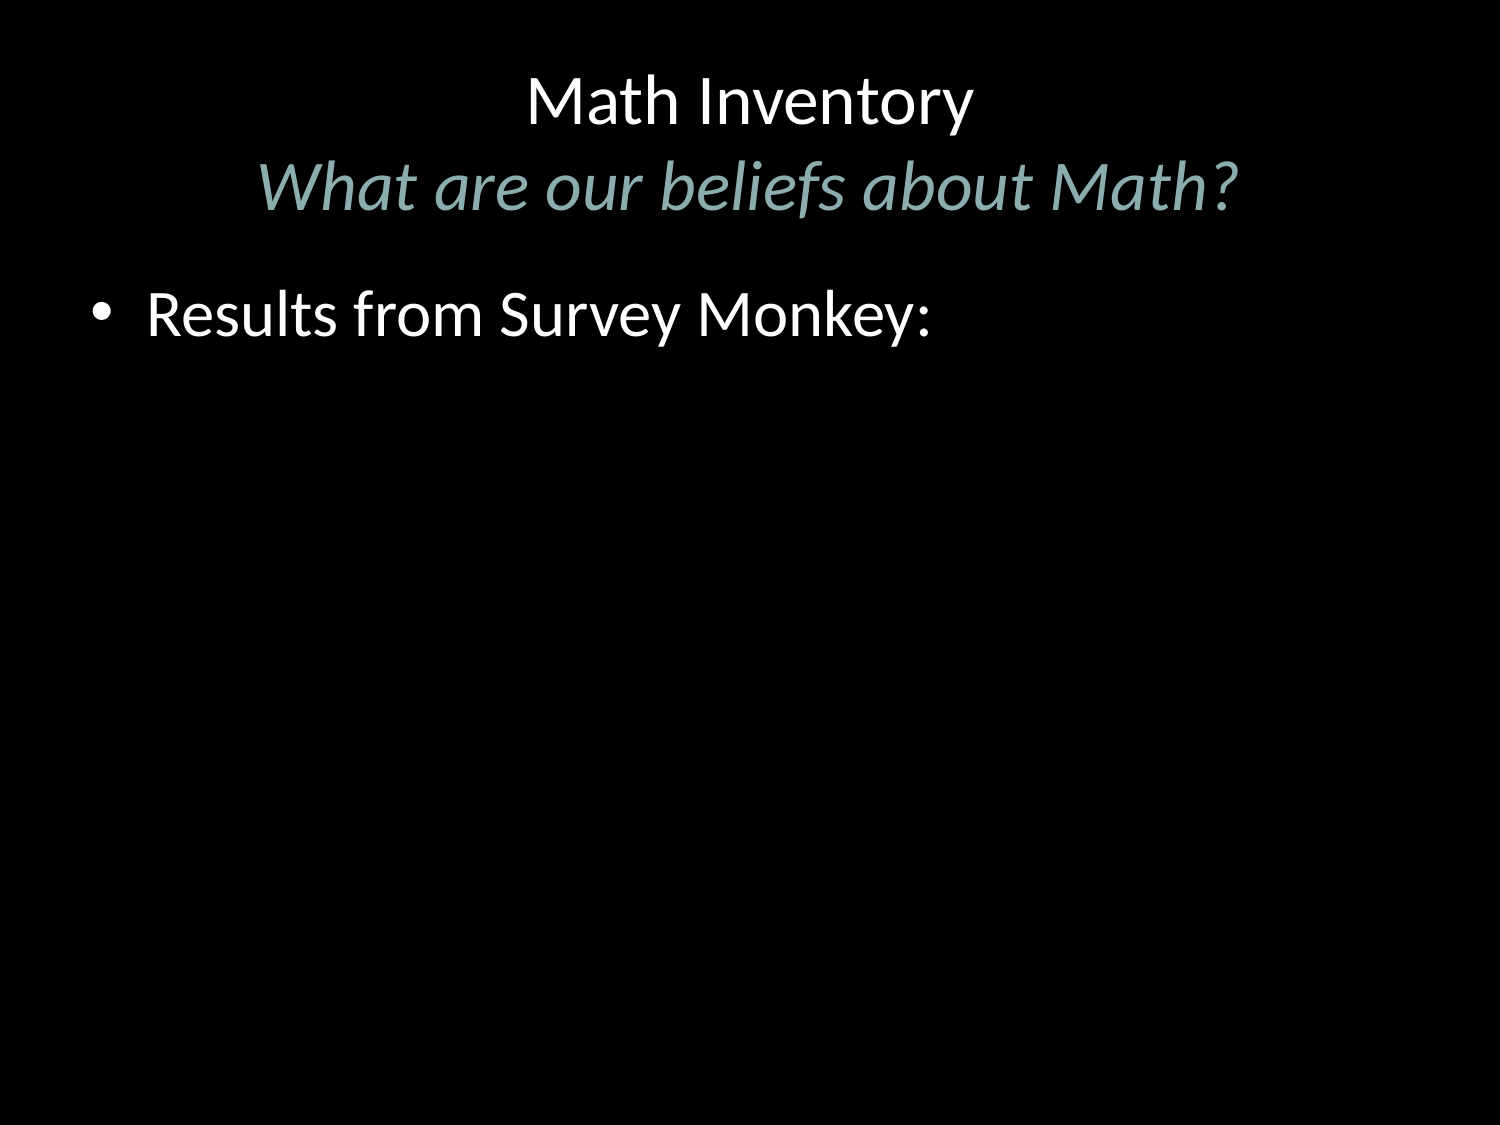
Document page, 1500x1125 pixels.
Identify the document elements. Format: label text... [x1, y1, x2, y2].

title Math Inventory What are our beliefs about Math? [75, 45, 1425, 233]
list Results from Survey Monkey: [75, 262, 1425, 1005]
